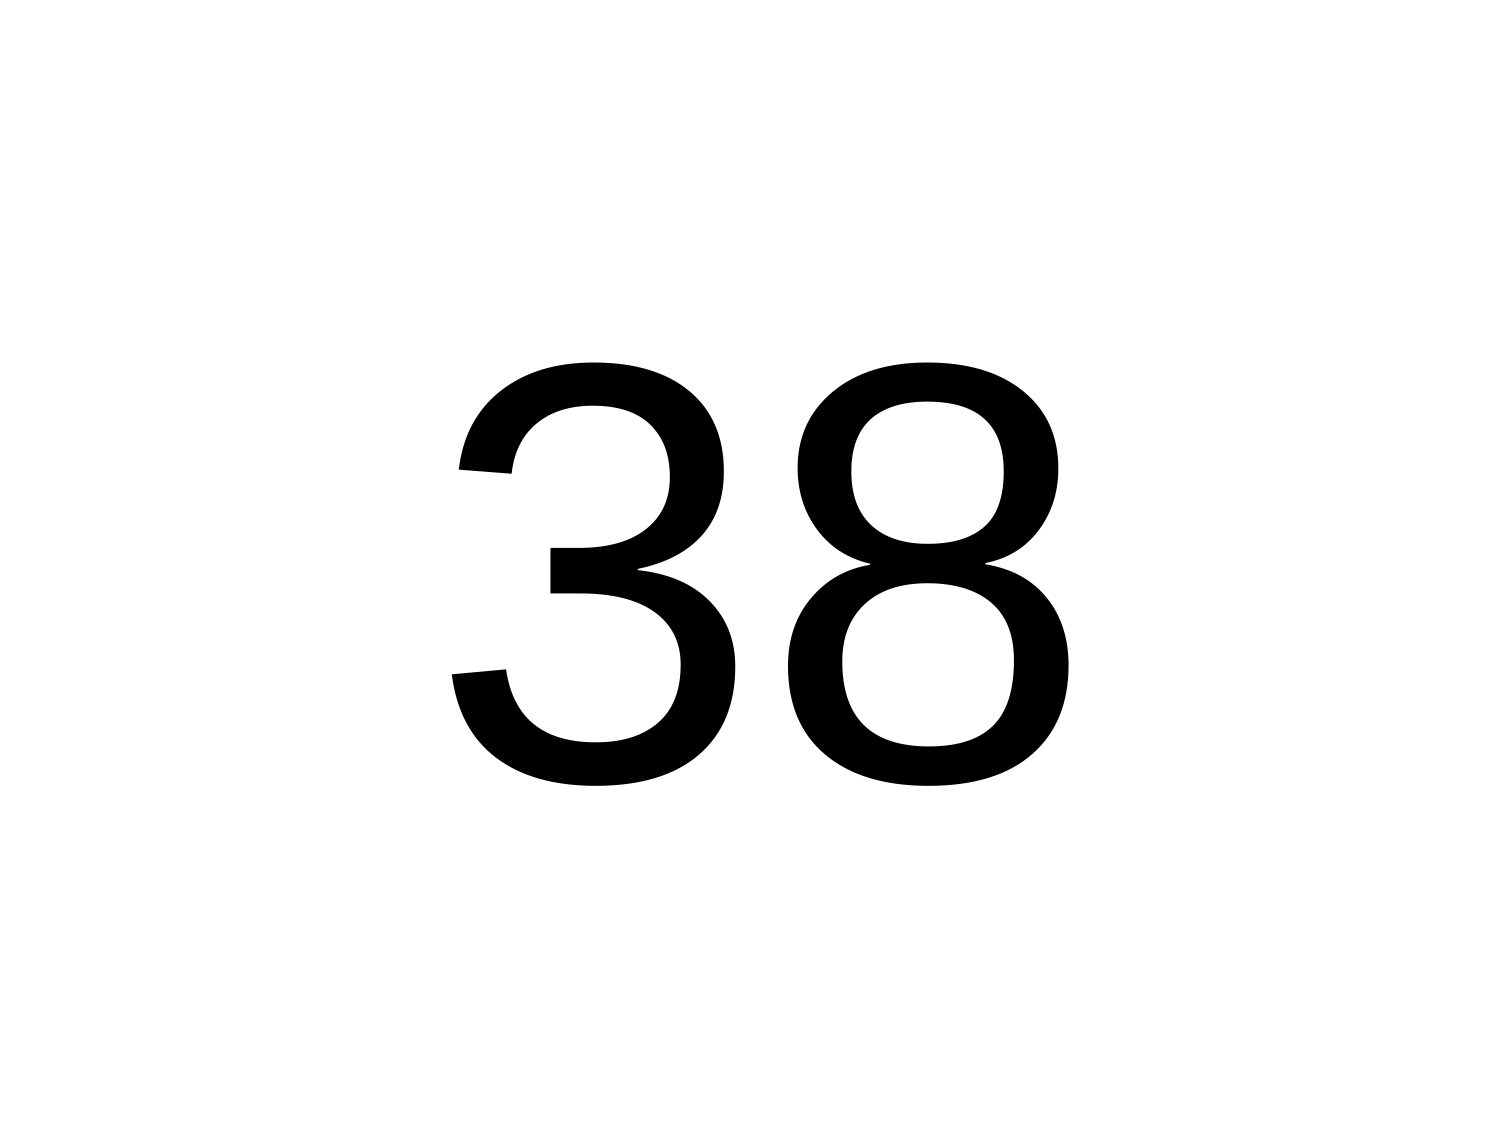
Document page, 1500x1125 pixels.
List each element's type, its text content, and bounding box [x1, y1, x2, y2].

text_box 38 [249, 174, 1275, 908]
